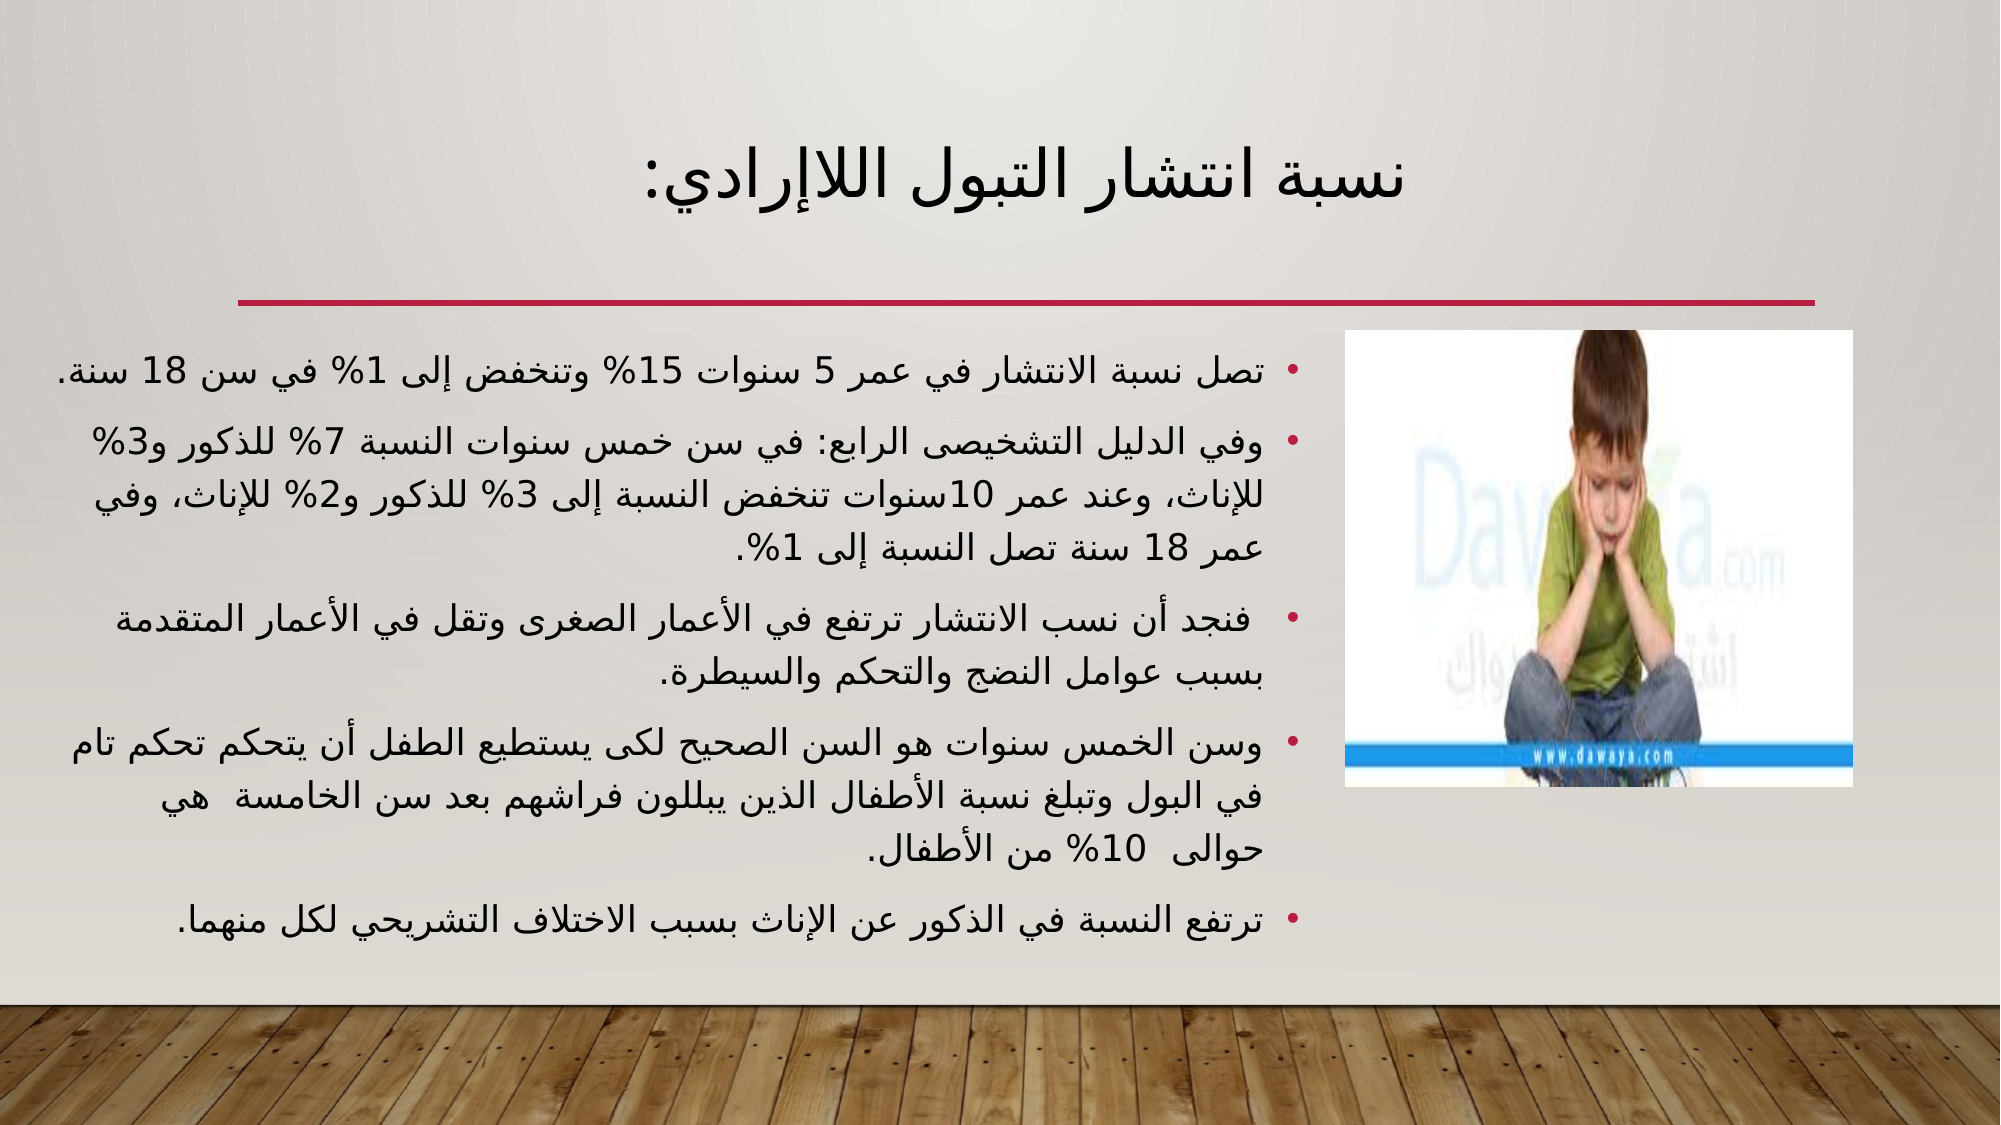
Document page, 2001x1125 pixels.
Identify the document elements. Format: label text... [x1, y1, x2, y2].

picture [1345, 330, 1853, 788]
list تصل نسبة الانتشار في عمر 5 سنوات 15% وتنخفض إلى 1% في سن 18 سنة. وفي الدليل التشخيصى الرابع: في سن خمس سنوات النسبة 7% للذكور و3% للإناث، وعند عمر 10سنوات تنخفض النسبة إلى 3% للذكور و2% للإناث، وفي عمر 18 سنة تصل النسبة إلى 1%. فنجد أن نسب الانتشار ترتفع في الأعمار الصغرى وتقل في الأعمار المتقدمة بسبب عوامل النضج والتحكم والسيطرة. وسن الخمس سنوات هو السن الصحيح لكى يستطيع الطفل أن يتحكم تحكم تام في البول وتبلغ نسبة الأطفال الذين يبللون فراشهم بعد سن الخامسة هي حوالى 10% من الأطفال. ترتفع النسبة في الذكور عن الإناث بسبب الاختلاف التشريحي لكل منهما. [34, 330, 1313, 993]
picture [0, 1005, 2000, 1125]
title نسبة انتشار التبول اللاإرادي: [238, 131, 1814, 305]
